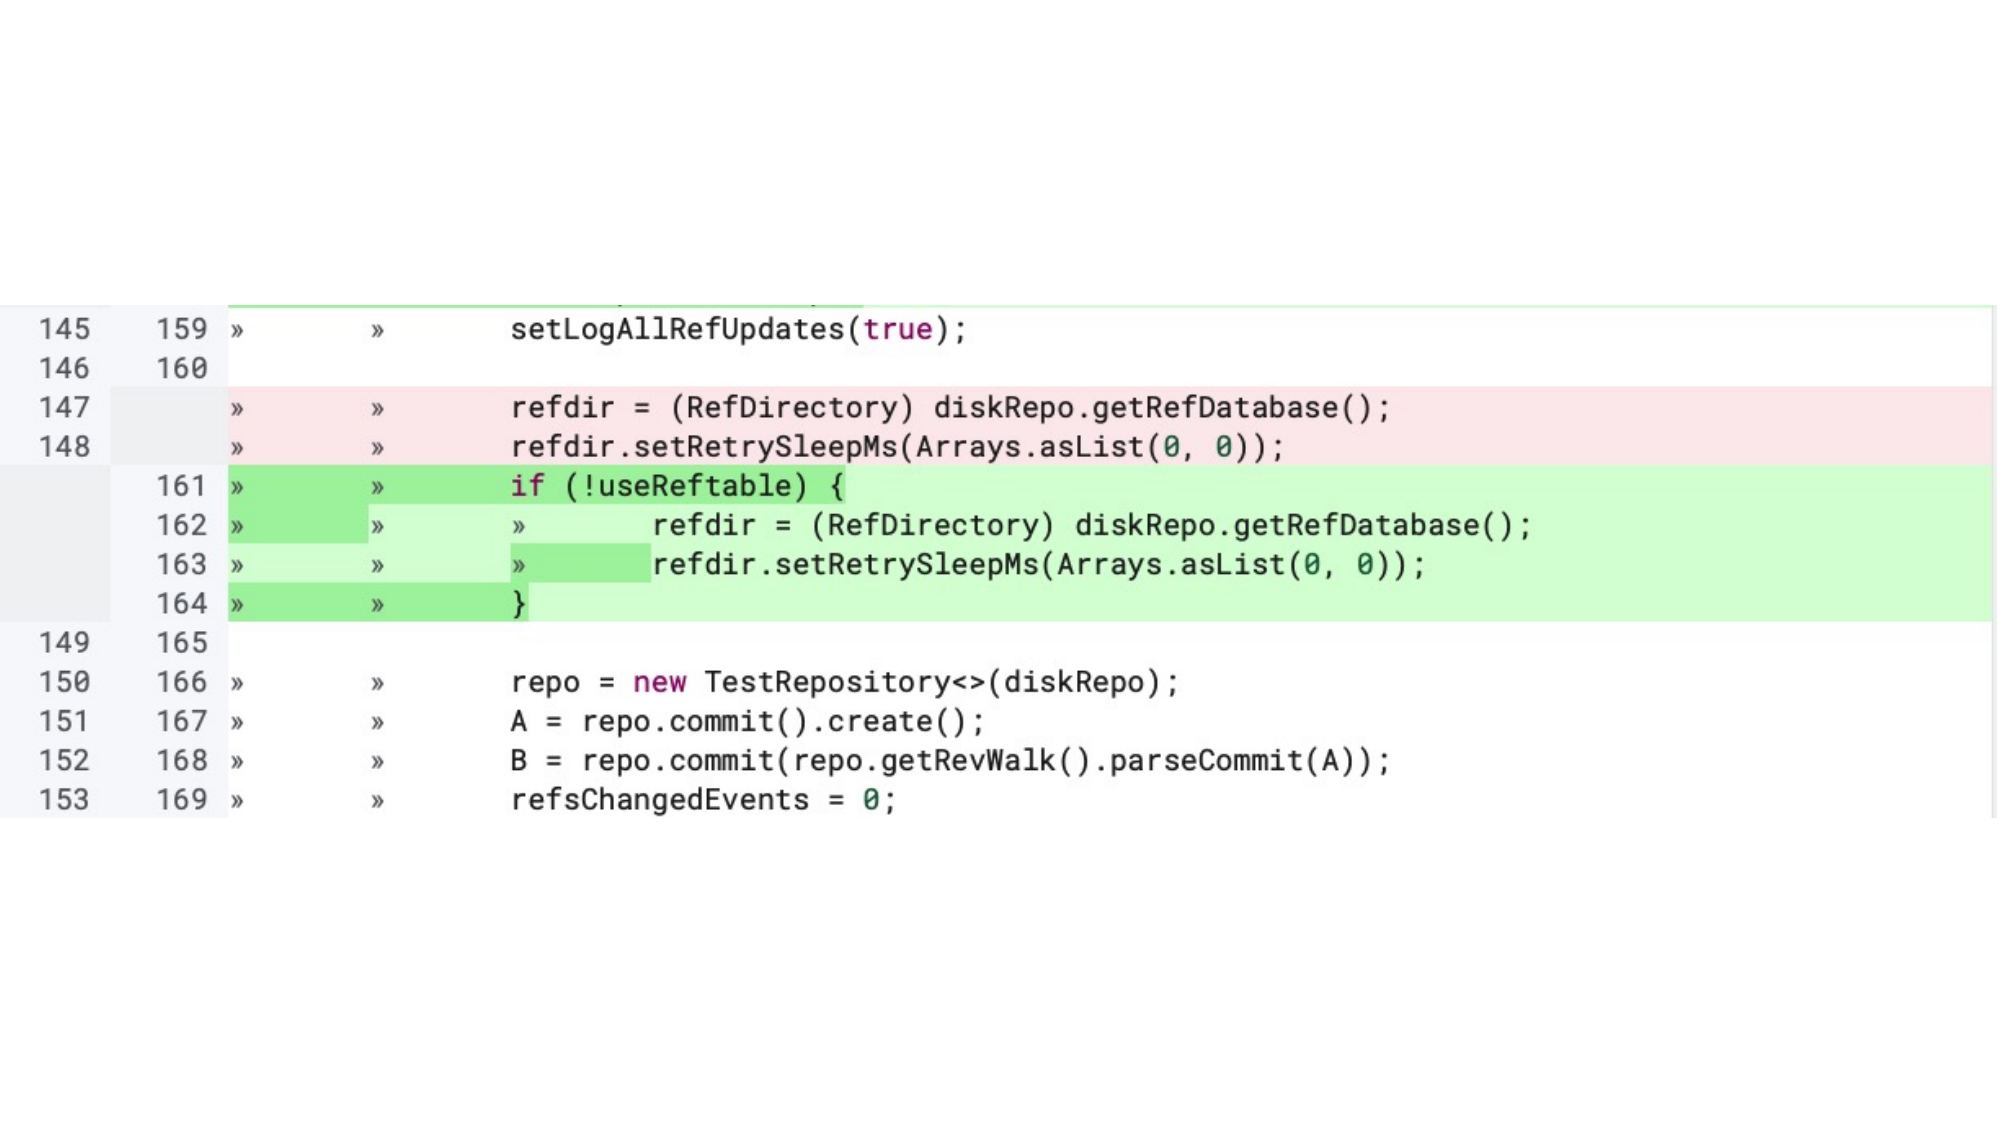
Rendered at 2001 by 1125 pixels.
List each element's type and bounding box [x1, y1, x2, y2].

picture [0, 305, 1997, 818]
